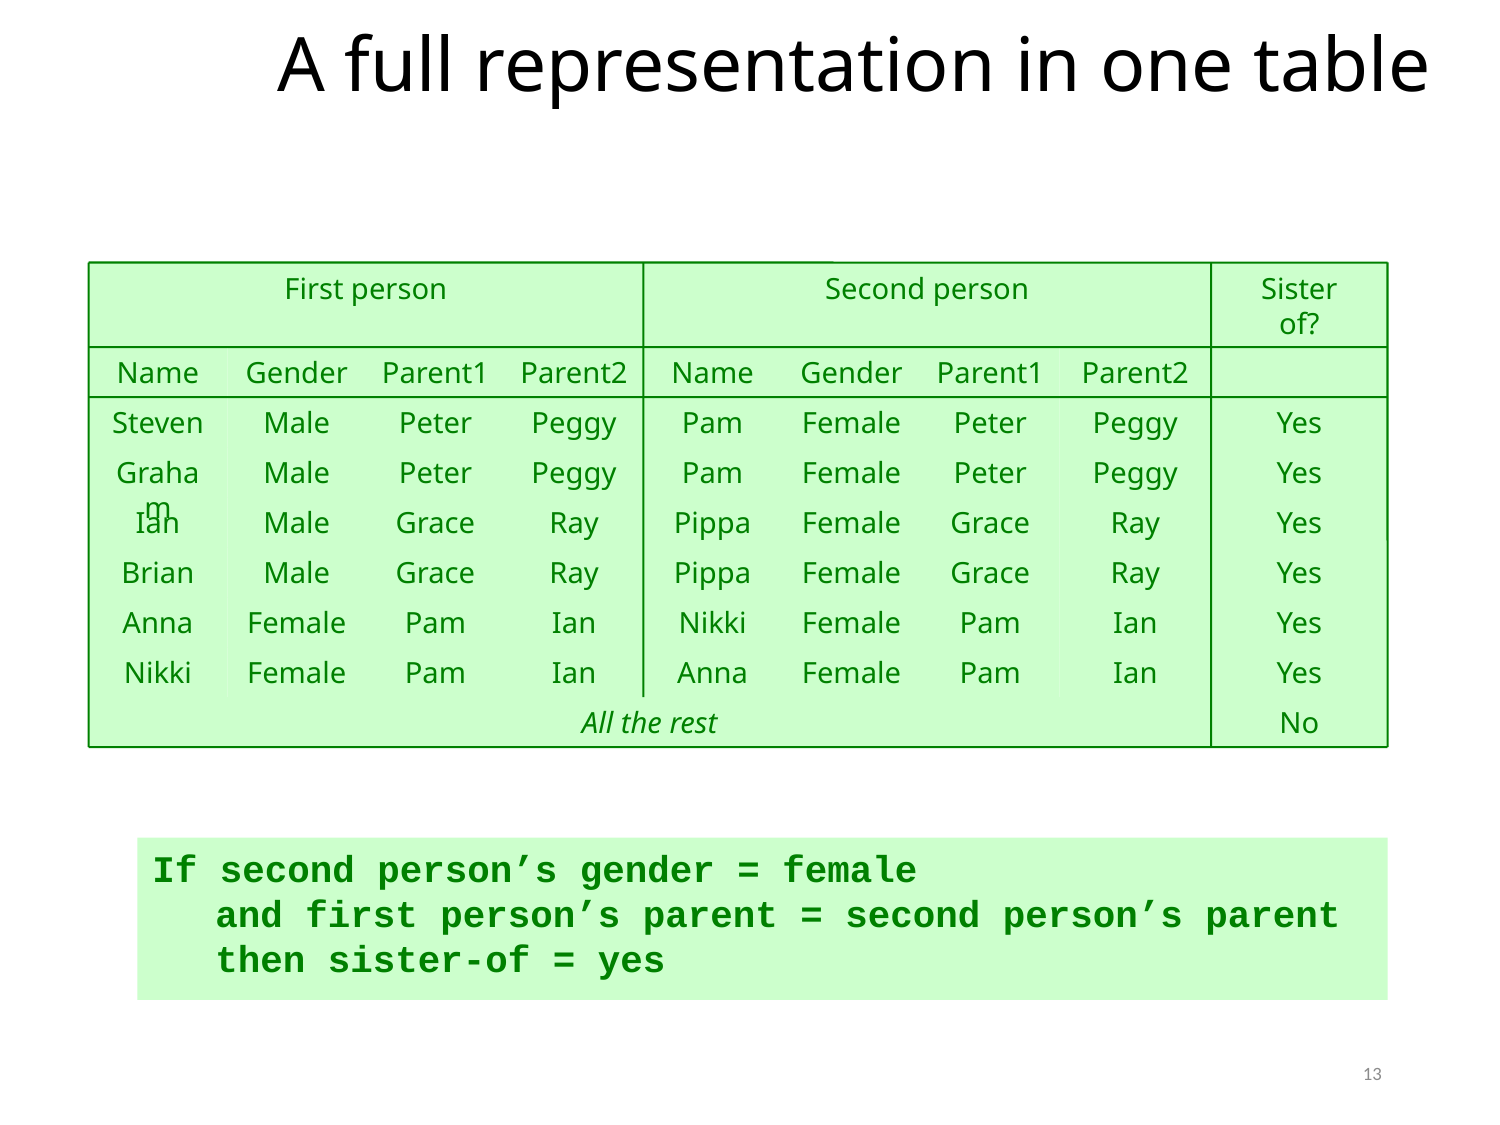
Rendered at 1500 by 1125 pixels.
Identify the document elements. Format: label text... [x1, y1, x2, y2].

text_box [137, 837, 1388, 1000]
slide_number 13 [1059, 1042, 1397, 1103]
title A full representation in one table [262, 0, 1500, 148]
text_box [88, 262, 1388, 748]
